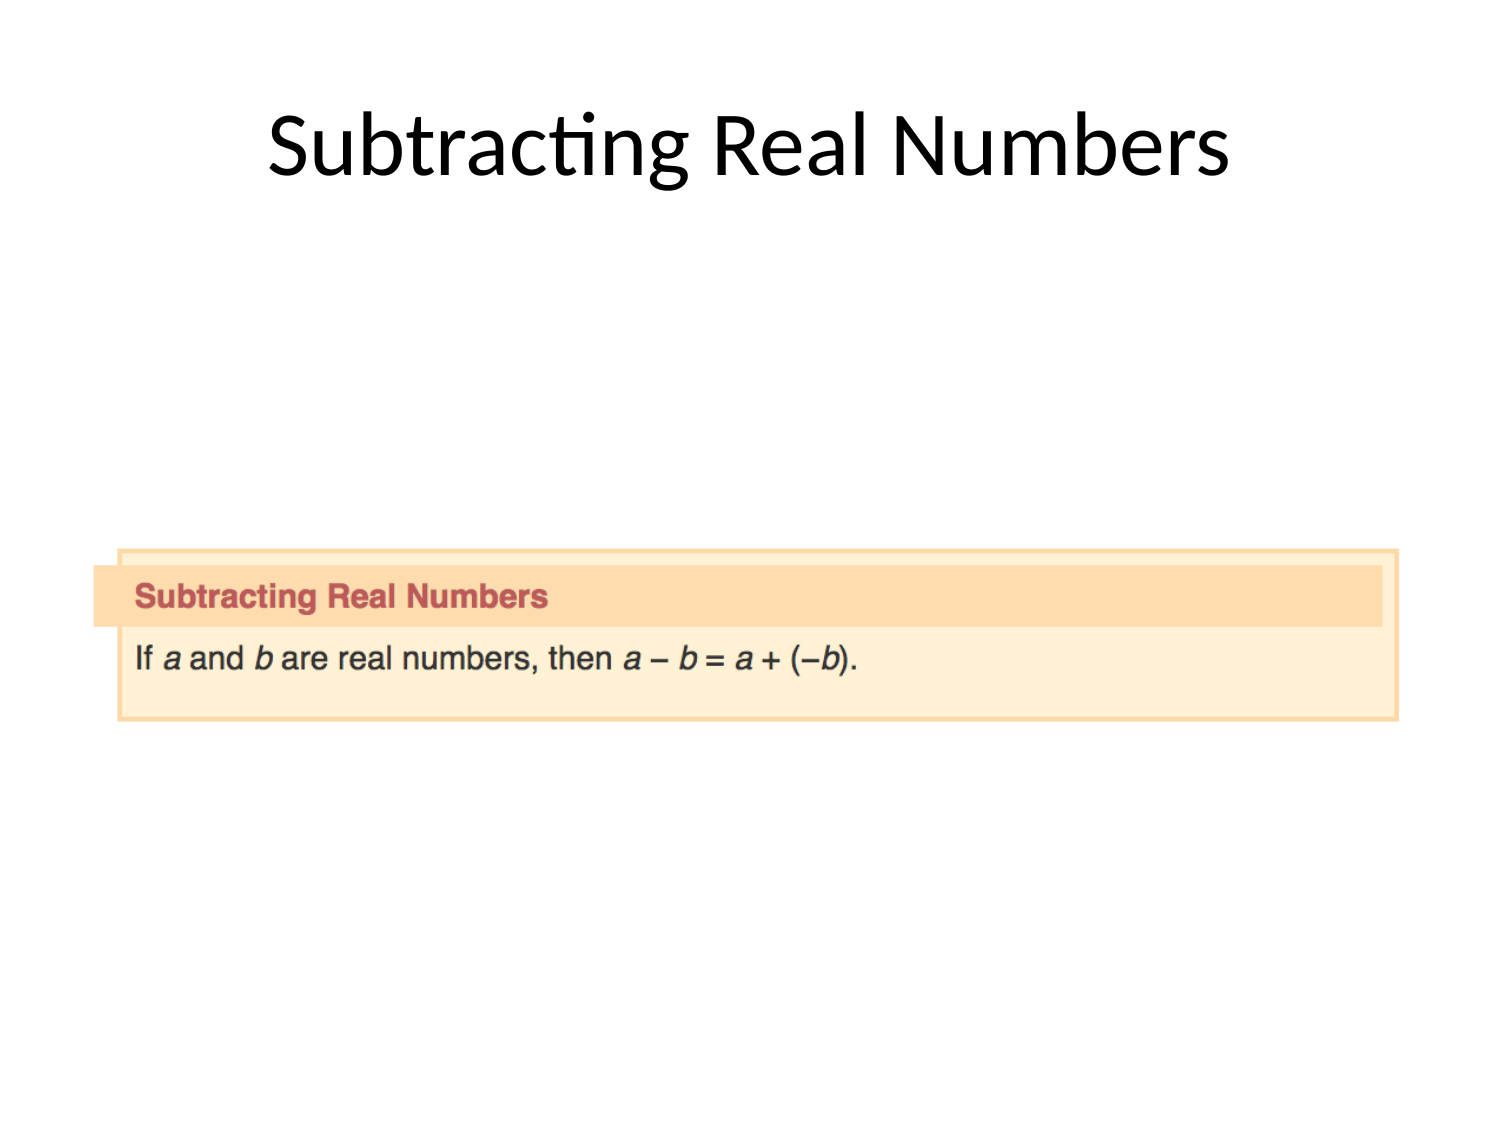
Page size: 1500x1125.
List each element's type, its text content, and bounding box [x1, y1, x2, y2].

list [74, 262, 1426, 1006]
title Subtracting Real Numbers [75, 45, 1425, 233]
